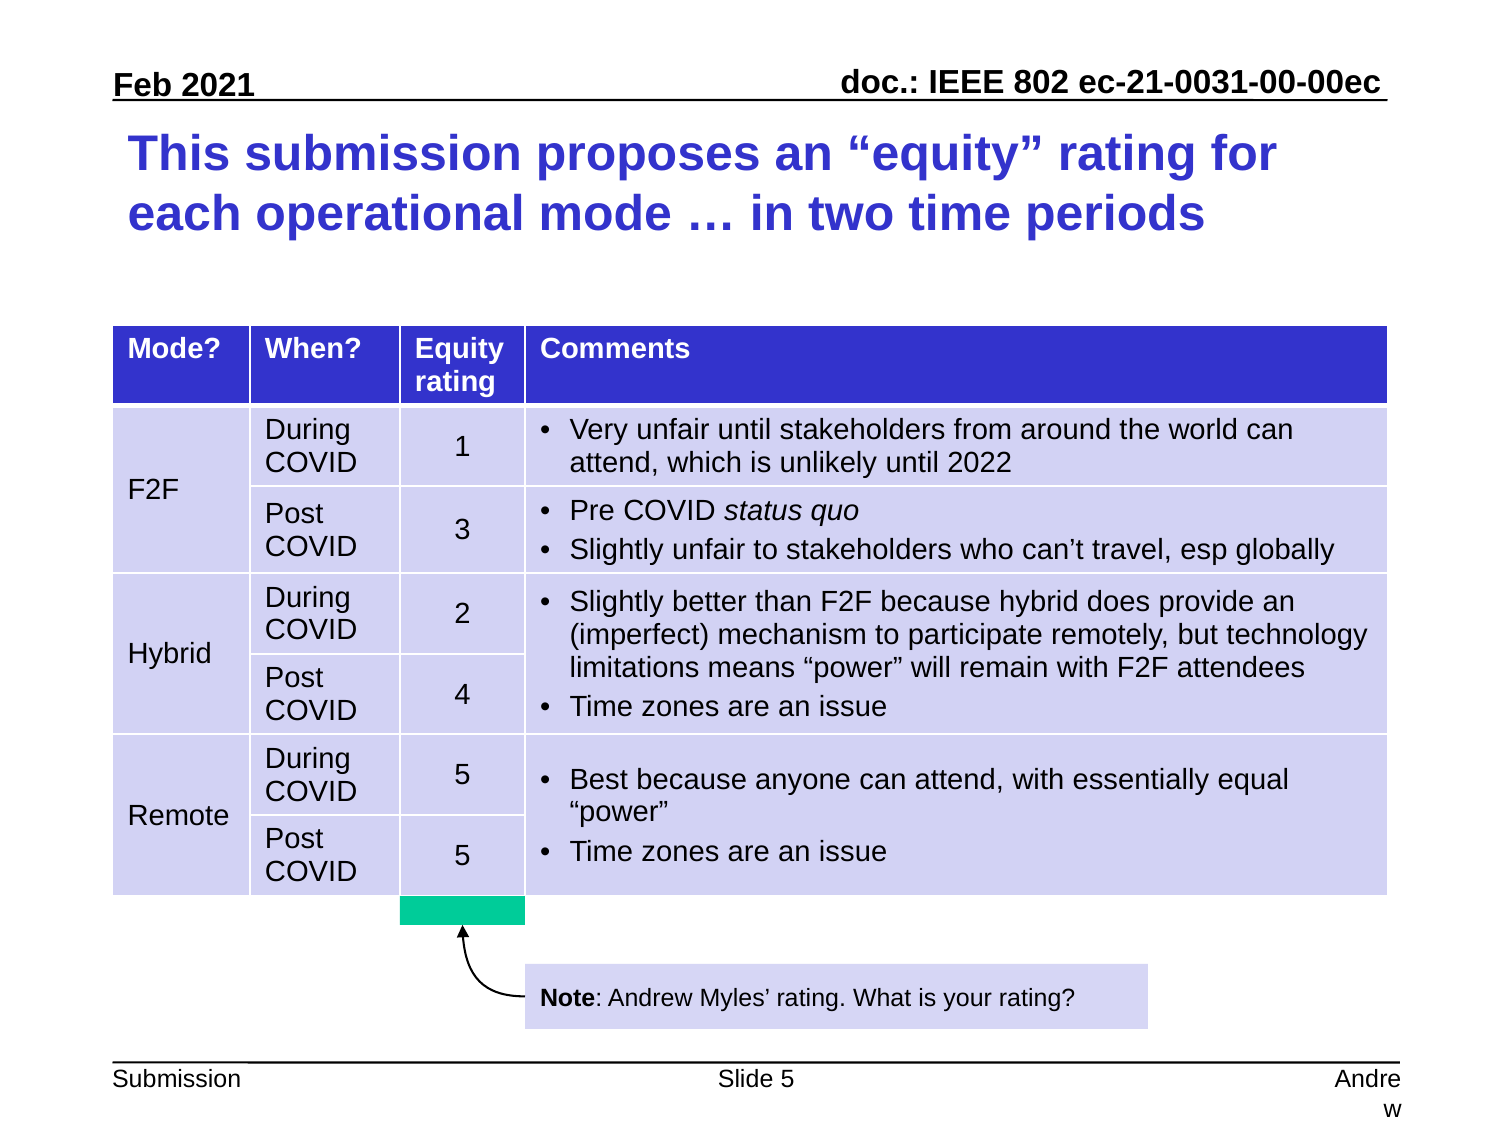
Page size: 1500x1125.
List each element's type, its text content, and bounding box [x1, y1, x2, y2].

table_cell 5 [401, 816, 524, 895]
text_box [399, 896, 525, 925]
title This submission proposes an “equity” rating for each operational mode … in two time periods [112, 112, 1388, 288]
slide_number Slide 5 [709, 1061, 803, 1093]
table_cell Pre COVID status quo Slightly unfair to stakeholders who can’t travel, esp globally [526, 487, 1387, 572]
table_cell Slightly better than F2F because hybrid does provide an (imperfect) mechanism to participate remotely, but technology limitations means “power” will remain with F2F attendees Time zones are an issue [526, 574, 1387, 733]
table_cell 5 [401, 735, 524, 814]
table_cell During COVID [251, 574, 399, 653]
table_cell Post COVID [251, 655, 399, 733]
table_header Equity rating [401, 326, 524, 403]
table_cell Best because anyone can attend, with essentially equal “power” Time zones are an issue [526, 735, 1387, 895]
table_cell 2 [401, 574, 524, 653]
table_cell 4 [401, 655, 524, 733]
footer Andrew Myles, Cisco [1320, 1061, 1402, 1093]
table_cell Post COVID [251, 816, 399, 895]
table_cell Very unfair until stakeholders from around the world can attend, which is unlikely until 2022 [526, 408, 1387, 485]
table_cell Remote [113, 735, 249, 895]
text_box Note: Andrew Myles’ rating. What is your rating? [525, 963, 1148, 1029]
table_cell Post COVID [251, 487, 399, 572]
table_cell Hybrid [113, 574, 249, 733]
table_header When? [251, 326, 399, 403]
table_cell During COVID [251, 735, 399, 814]
table_cell During COVID [251, 408, 399, 485]
table_cell 3 [401, 487, 524, 572]
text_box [462, 924, 526, 997]
table_cell F2F [113, 408, 249, 572]
table_cell 1 [401, 408, 524, 485]
table_header Comments [526, 326, 1387, 403]
table_header Mode? [113, 326, 249, 403]
